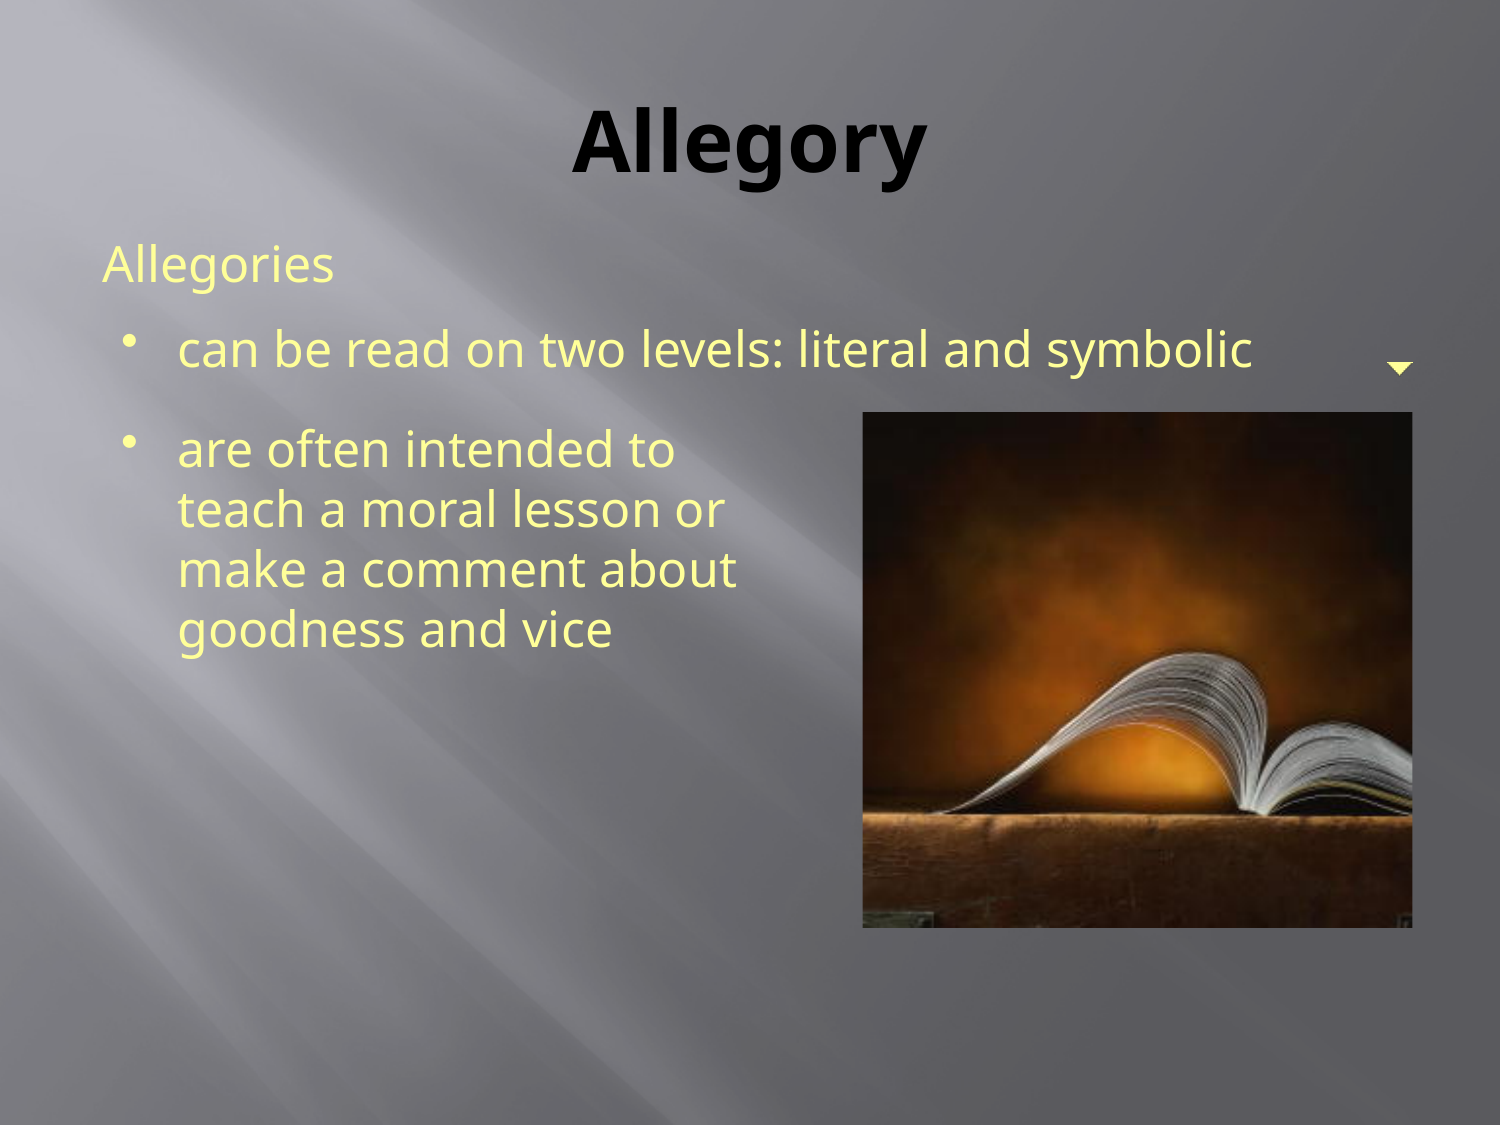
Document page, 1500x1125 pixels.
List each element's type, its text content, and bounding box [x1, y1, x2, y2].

picture [862, 412, 1413, 928]
picture [1387, 362, 1413, 380]
title Allegory [75, 45, 1425, 233]
text_box are often intended to teach a moral lesson or make a comment about goodness and vice [87, 410, 775, 666]
text_box Allegories can be read on two levels: literal and symbolic [87, 233, 1413, 385]
